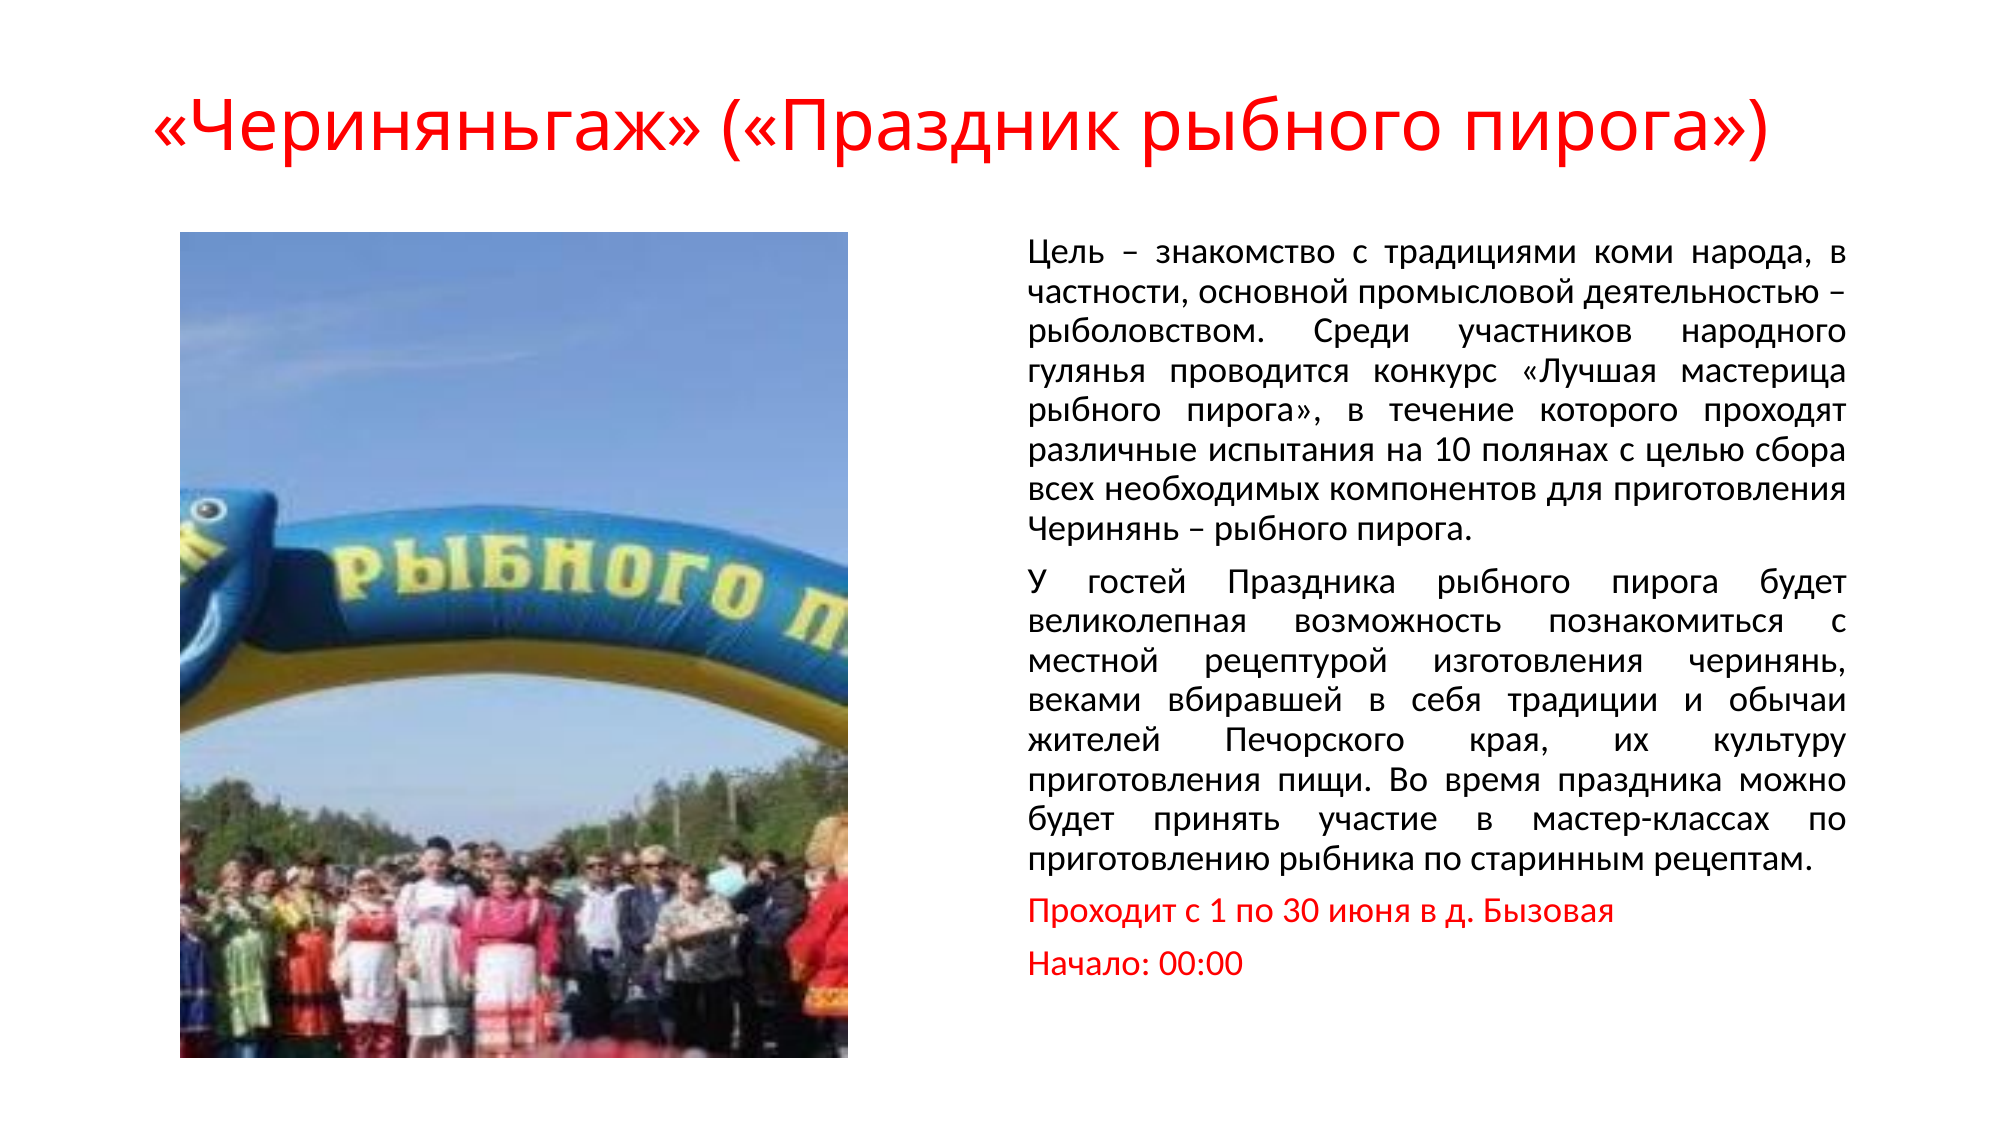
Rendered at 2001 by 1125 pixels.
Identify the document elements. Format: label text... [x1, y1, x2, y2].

title «Чериняньгаж» («Праздник рыбного пирога») [137, 59, 1863, 196]
list Цель – знакомство с традициями коми народа, в частности, основной промысловой деятельностью – рыболовством. Среди участников народного гулянья проводится конкурс «Лучшая мастерица рыбного пирога», в течение которого проходят различные испытания на 10 полянах с целью сбора всех необходимых компонентов для приготовления Черинянь – рыбного пирога. У гостей Праздника рыбного пирога будет великолепная возможность познакомиться с местной рецептурой изготовления черинянь, веками вбиравшей в себя традиции и обычаи жителей Печорского края, их культуру приготовления пищи. Во время праздника можно будет принять участие в мастер-классах по приготовлению рыбника по старинным рецептам. Проходит с 1 по 30 июня в д. Бызовая Начало: 00:00 [1012, 224, 1863, 1014]
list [179, 232, 848, 1058]
